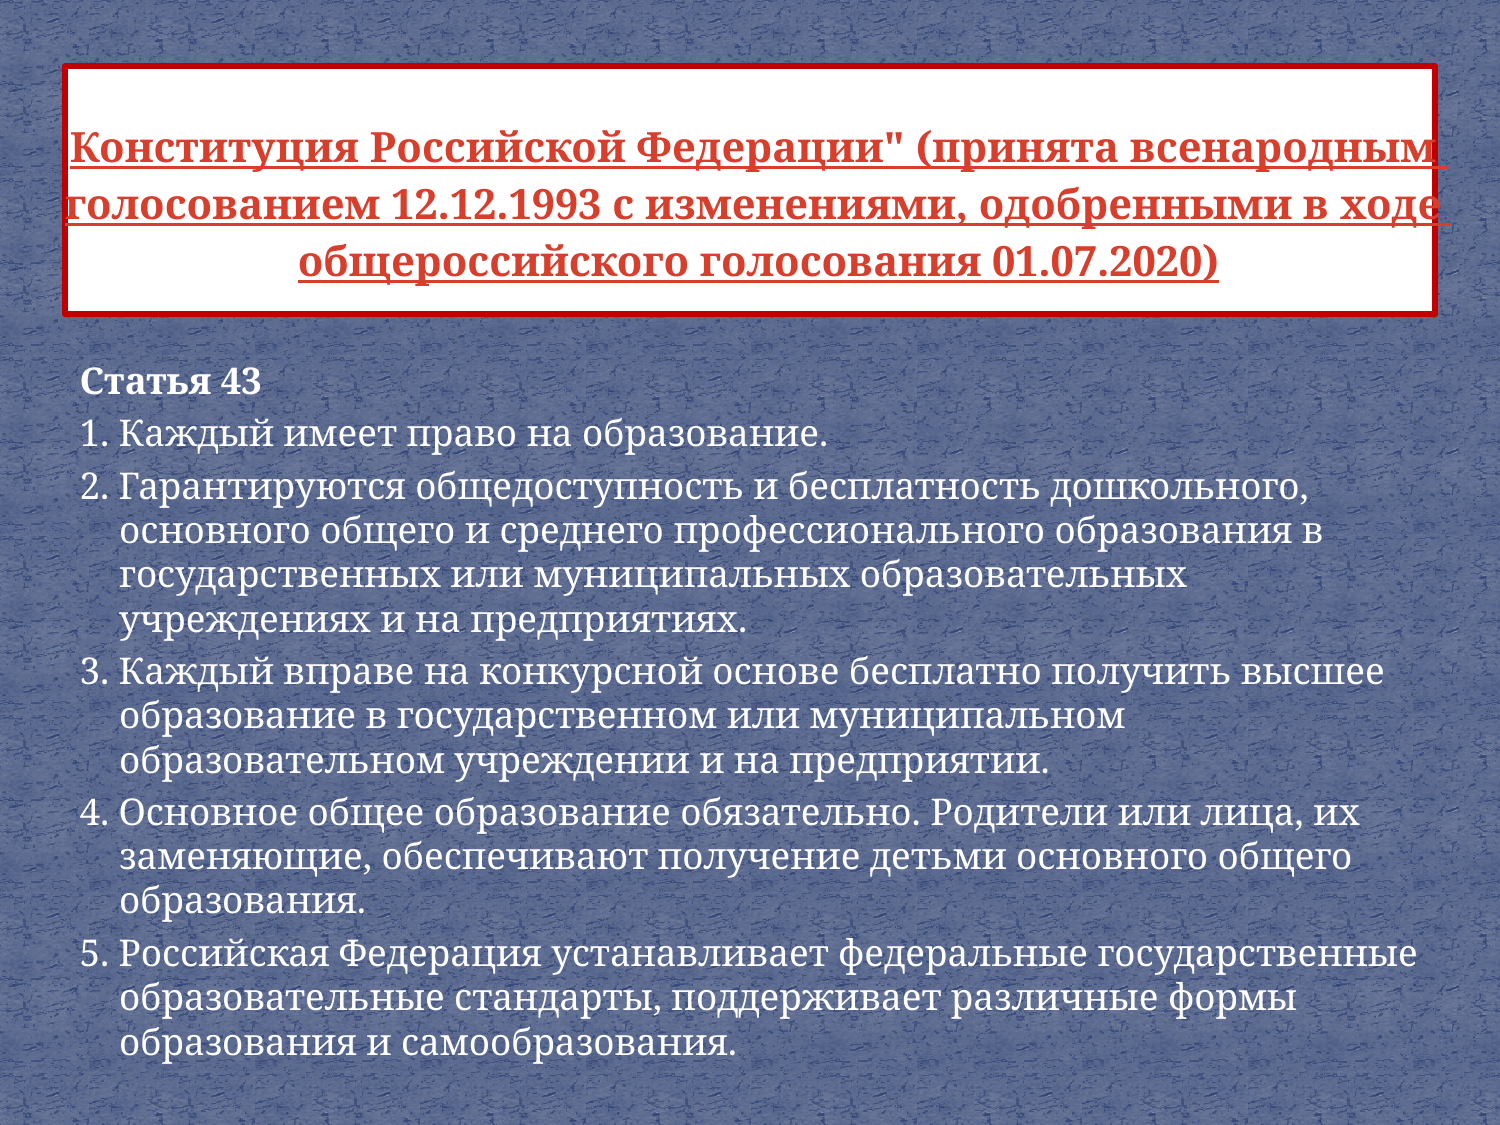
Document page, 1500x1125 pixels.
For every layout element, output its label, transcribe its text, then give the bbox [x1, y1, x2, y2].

list Статья 43 1. Каждый имеет право на образование. 2. Гарантируются общедоступность и бесплатность дошкольного, основного общего и среднего профессионального образования в государственных или муниципальных образовательных учреждениях и на предприятиях. 3. Каждый вправе на конкурсной основе бесплатно получить высшее образование в государственном или муниципальном образовательном учреждении и на предприятии. 4. Основное общее образование обязательно. Родители или лица, их заменяющие, обеспечивают получение детьми основного общего образования. 5. Российская Федерация устанавливает федеральные государственные образовательные стандарты, поддерживает различные формы образования и самообразования. [64, 349, 1459, 1071]
text_box [62, 63, 1438, 113]
text_box Конституция Российской Федерации" (принята всенародным голосованием 12.12.1993 с изменениями, одобренными в ходе общероссийского голосования 01.07.2020) [50, 113, 1467, 345]
